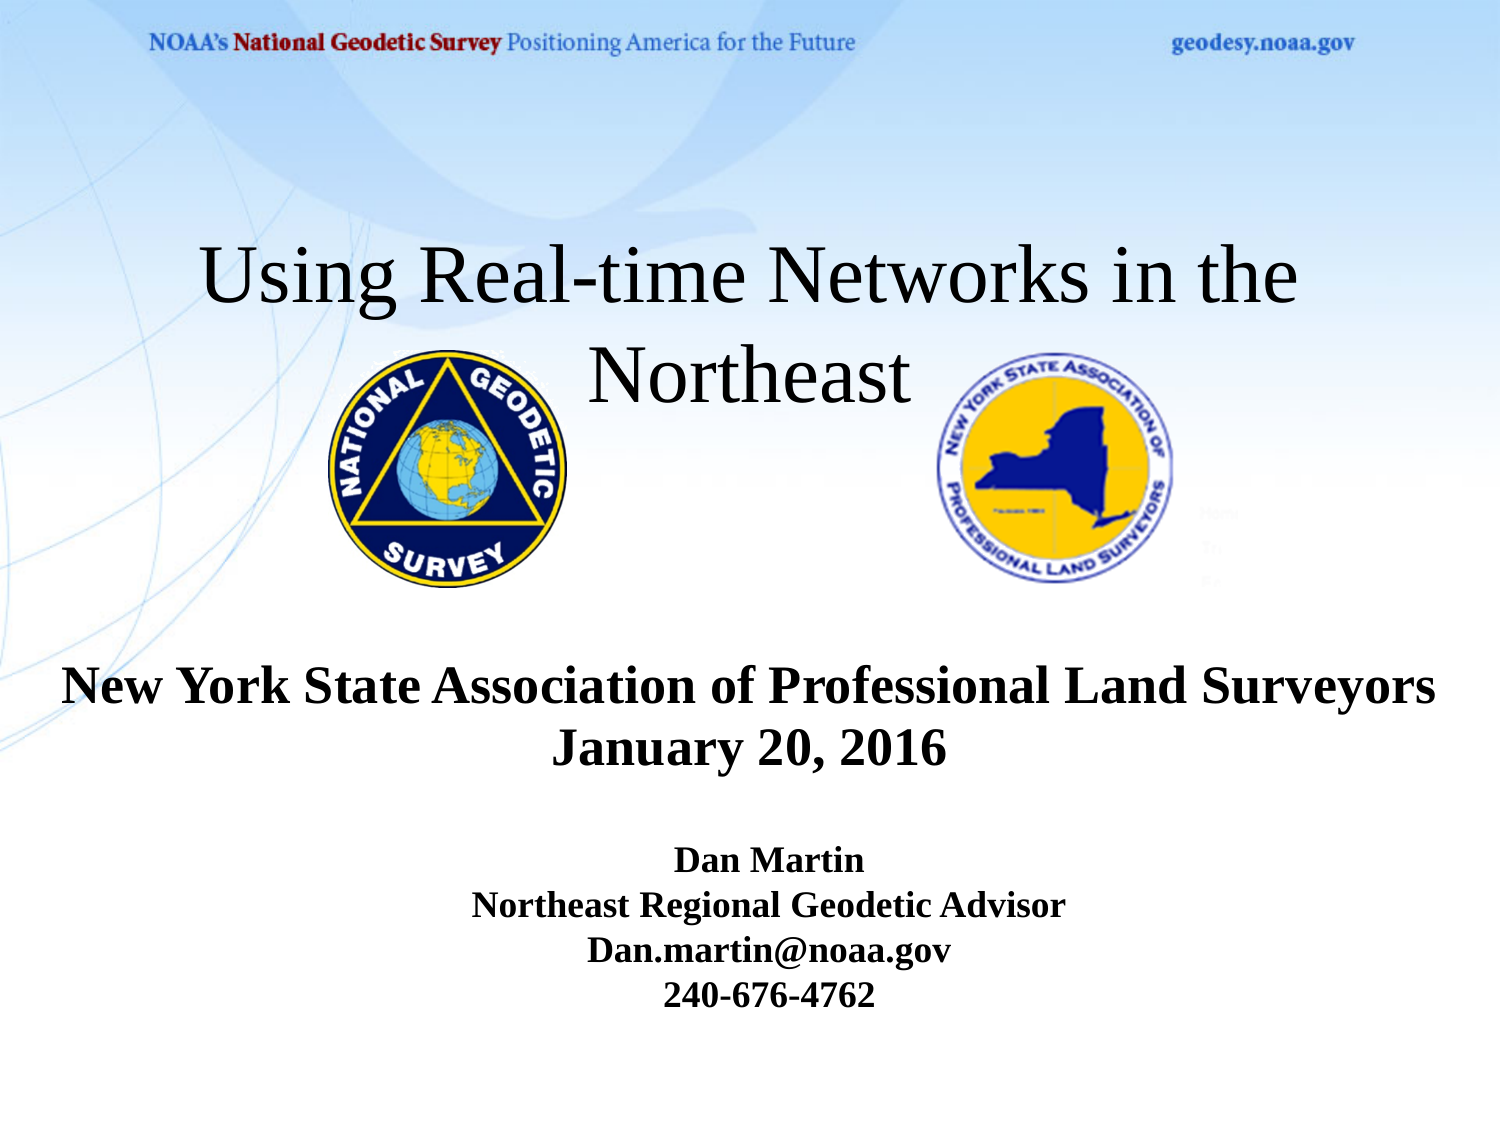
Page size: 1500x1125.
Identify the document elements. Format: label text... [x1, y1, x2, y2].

picture [0, 0, 1500, 1125]
text_box Using Real-time Networks in the Northeast [74, 211, 1425, 417]
text_box Dan Martin Northeast Regional Geodetic Advisor Dan.martin@noaa.gov 240-676-4762 [284, 827, 1255, 1023]
text_box New York State Association of Professional Land Surveyors January 20, 2016 [35, 646, 1465, 937]
